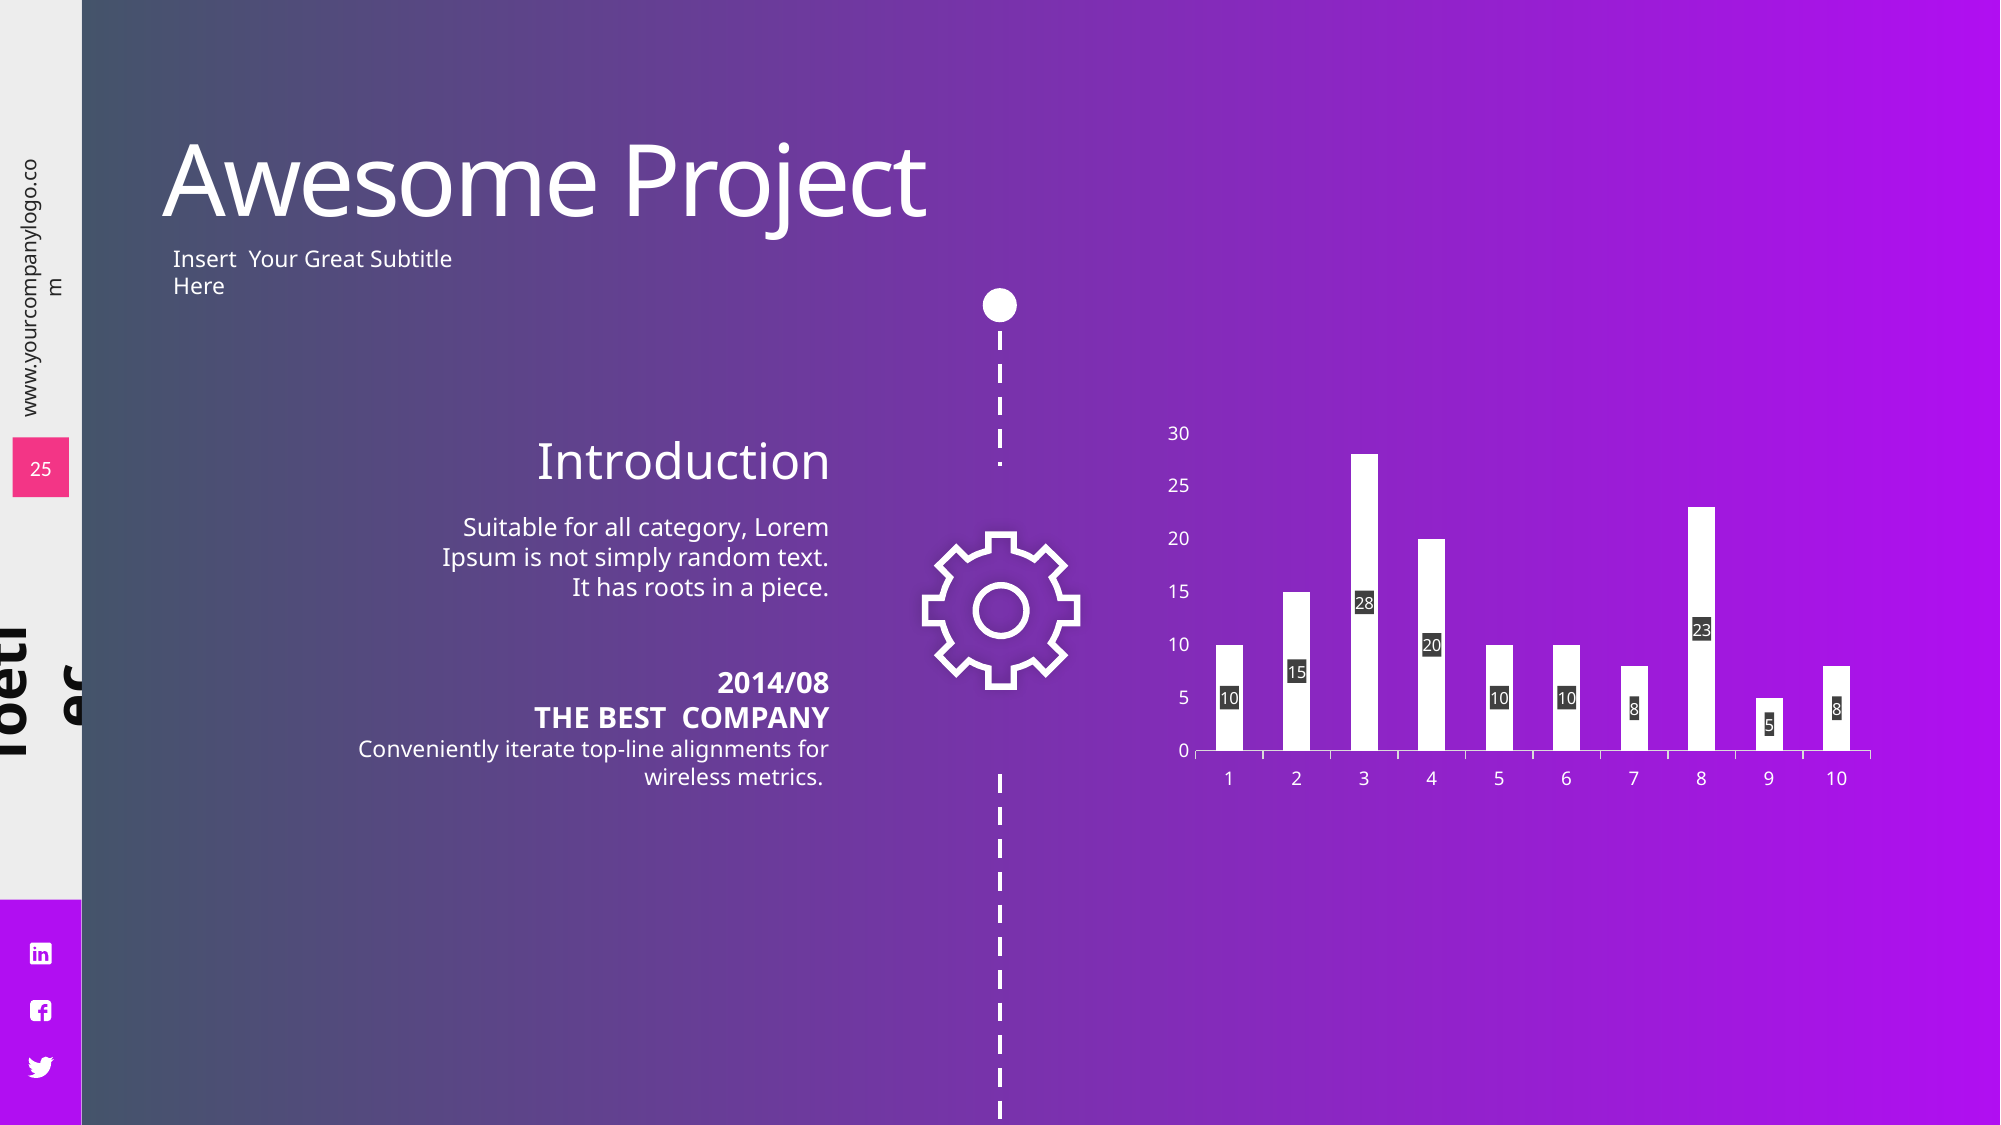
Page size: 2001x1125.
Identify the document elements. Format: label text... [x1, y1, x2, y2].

slide_number 25 [12, 437, 69, 498]
chart [1153, 411, 1886, 800]
picture [81, 0, 2000, 1125]
